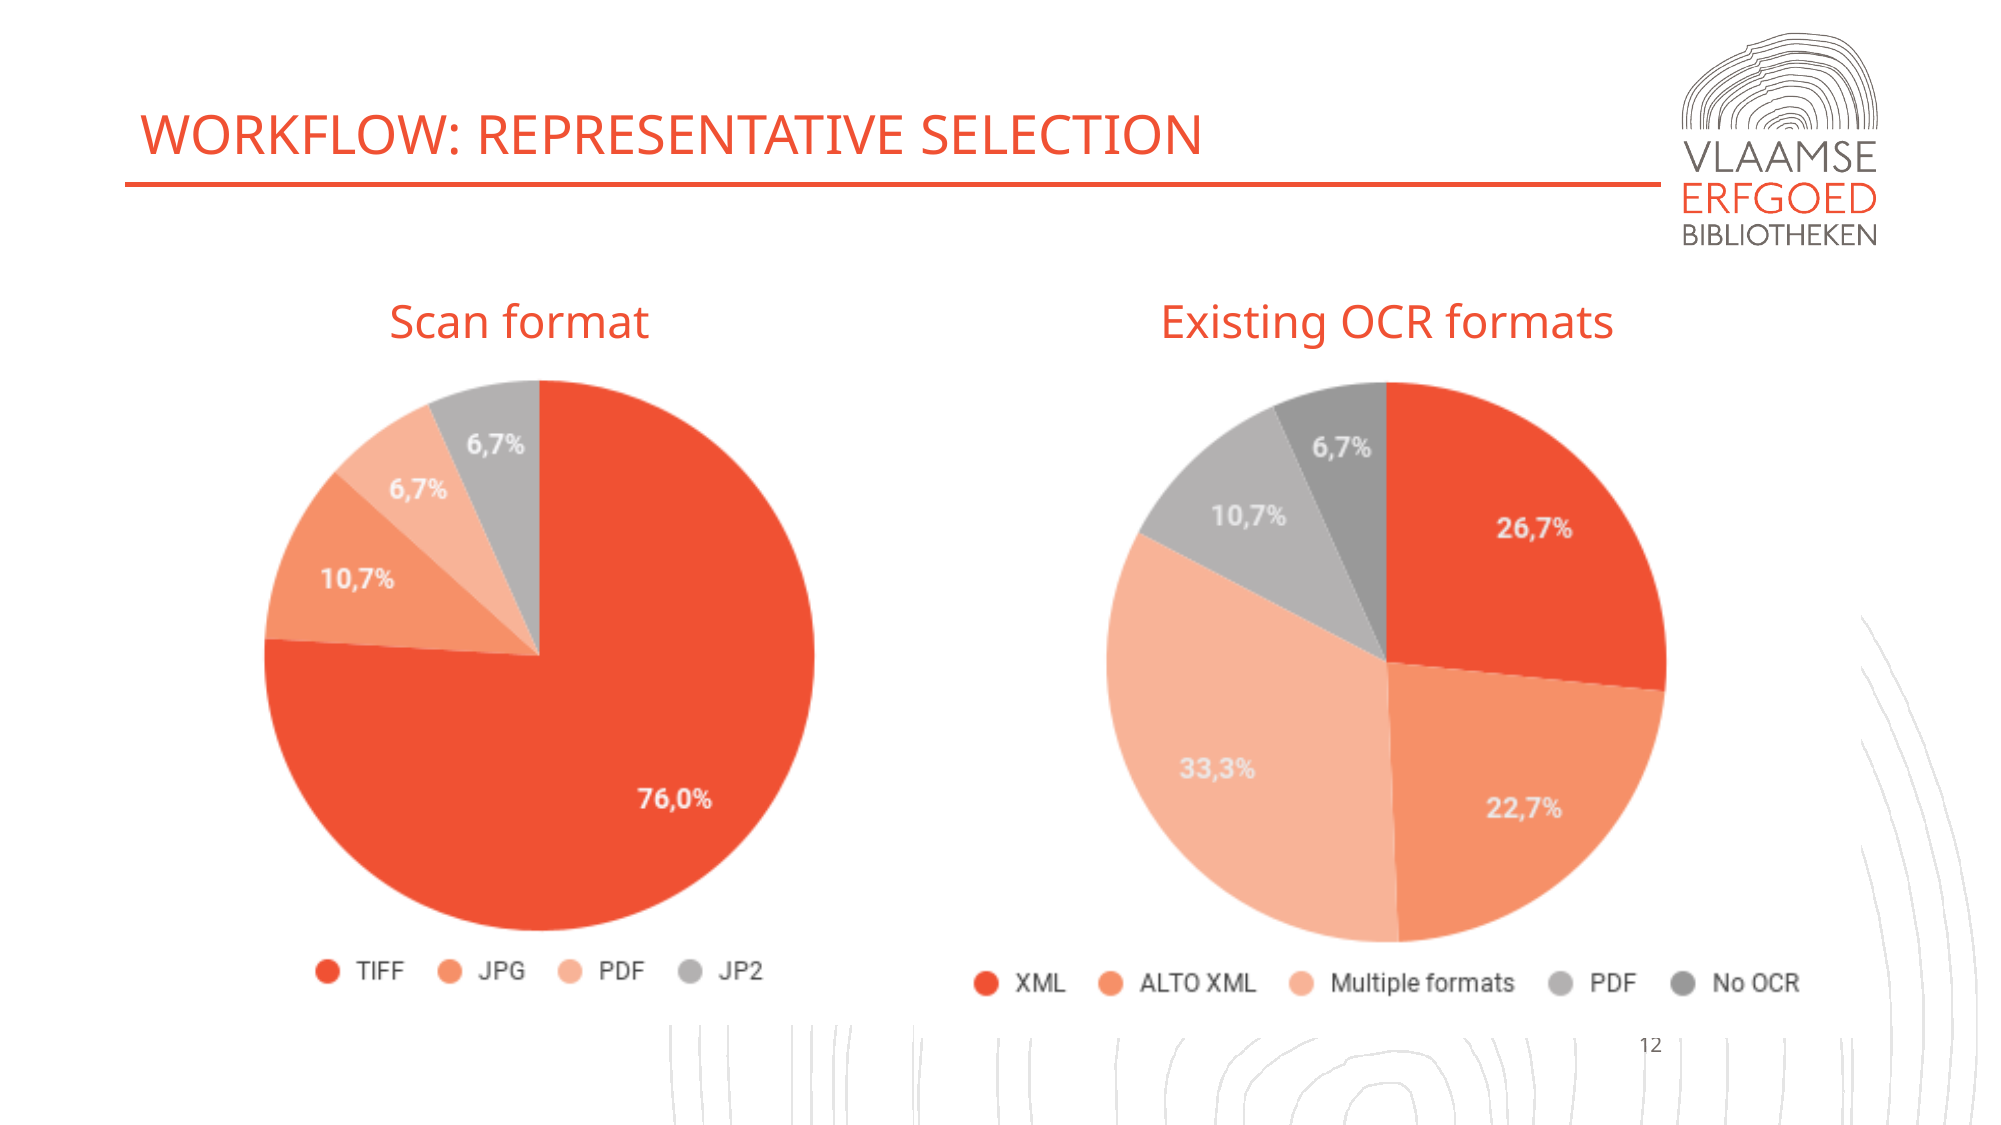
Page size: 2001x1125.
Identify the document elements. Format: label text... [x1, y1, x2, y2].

picture [70, 268, 1978, 1125]
slide_number 12 [1488, 1046, 1663, 1103]
picture [1680, 31, 1879, 247]
title WORKFLOW: REPRESENTATIVE SELECTION [125, 78, 1876, 173]
